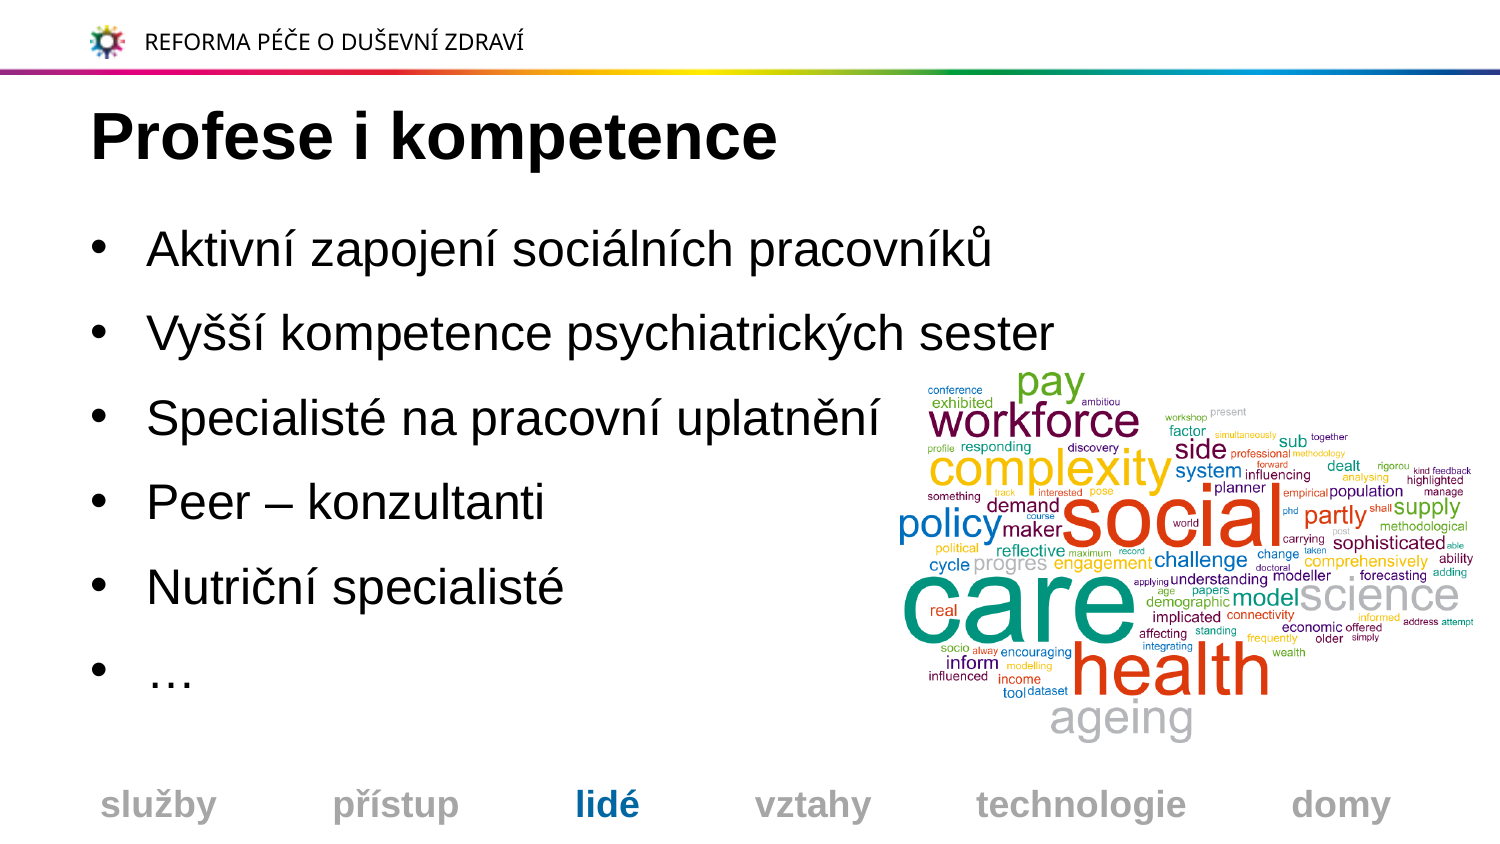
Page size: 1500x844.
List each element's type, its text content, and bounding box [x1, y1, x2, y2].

picture [0, 67, 1500, 75]
picture [899, 372, 1474, 744]
title Profese i kompetence [75, 82, 1128, 184]
text_box služby přístup lidé vztahy technologie domy [74, 772, 1425, 833]
picture [90, 25, 125, 59]
list Aktivní zapojení sociálních pracovníků Vyšší kompetence psychiatrických sester Specialisté na pracovní uplatnění Peer – konzultanti Nutriční specialisté … [75, 196, 1425, 754]
